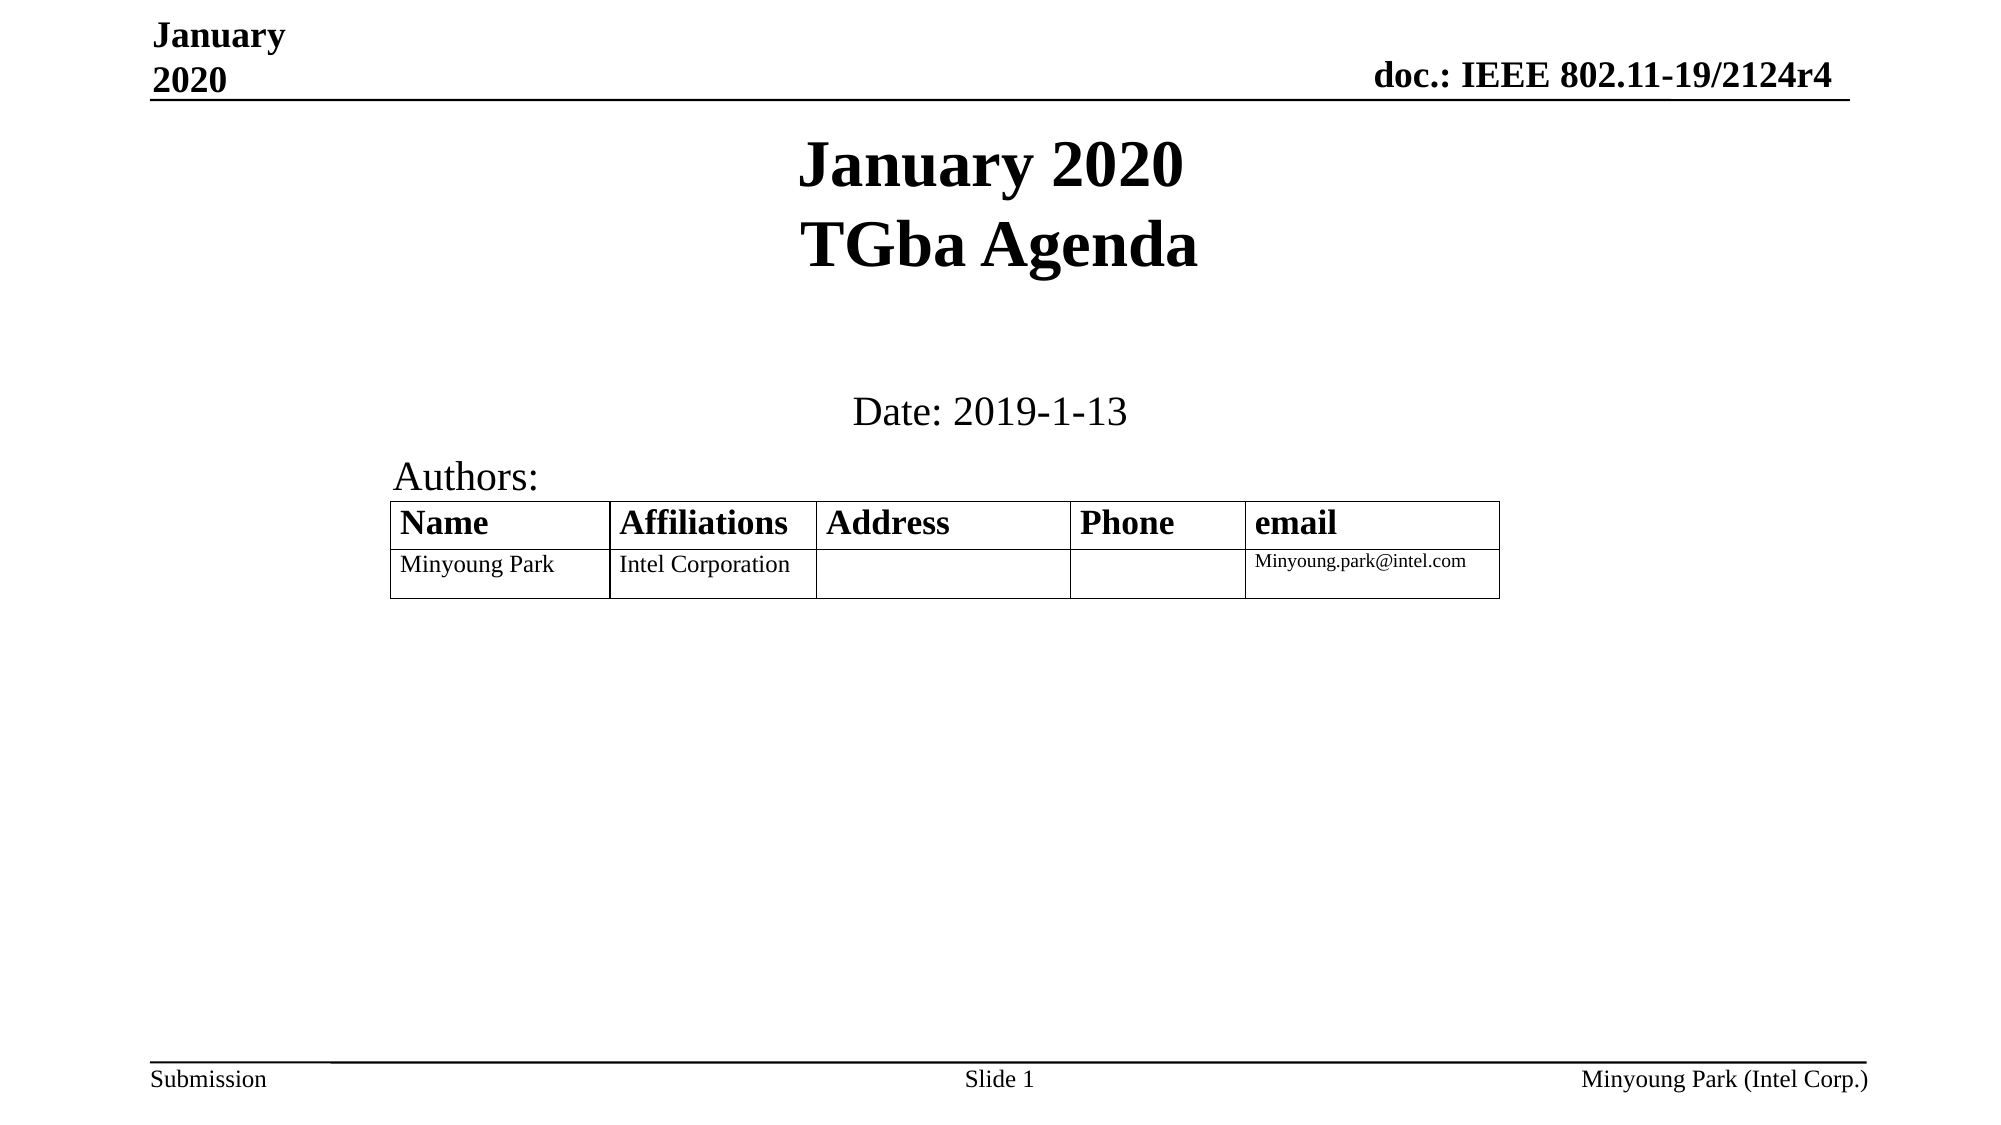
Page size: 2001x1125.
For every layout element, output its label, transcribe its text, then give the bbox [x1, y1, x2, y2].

footer Minyoung Park (Intel Corp.) [1266, 1061, 1869, 1093]
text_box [377, 500, 1527, 925]
title January 2020 TGba Agenda [150, 112, 1850, 288]
text_box Date: 2019-1-13 [352, 376, 1628, 442]
text_box Authors: [377, 441, 616, 500]
slide_number Slide 1 [964, 1061, 1036, 1093]
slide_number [152, 54, 347, 101]
